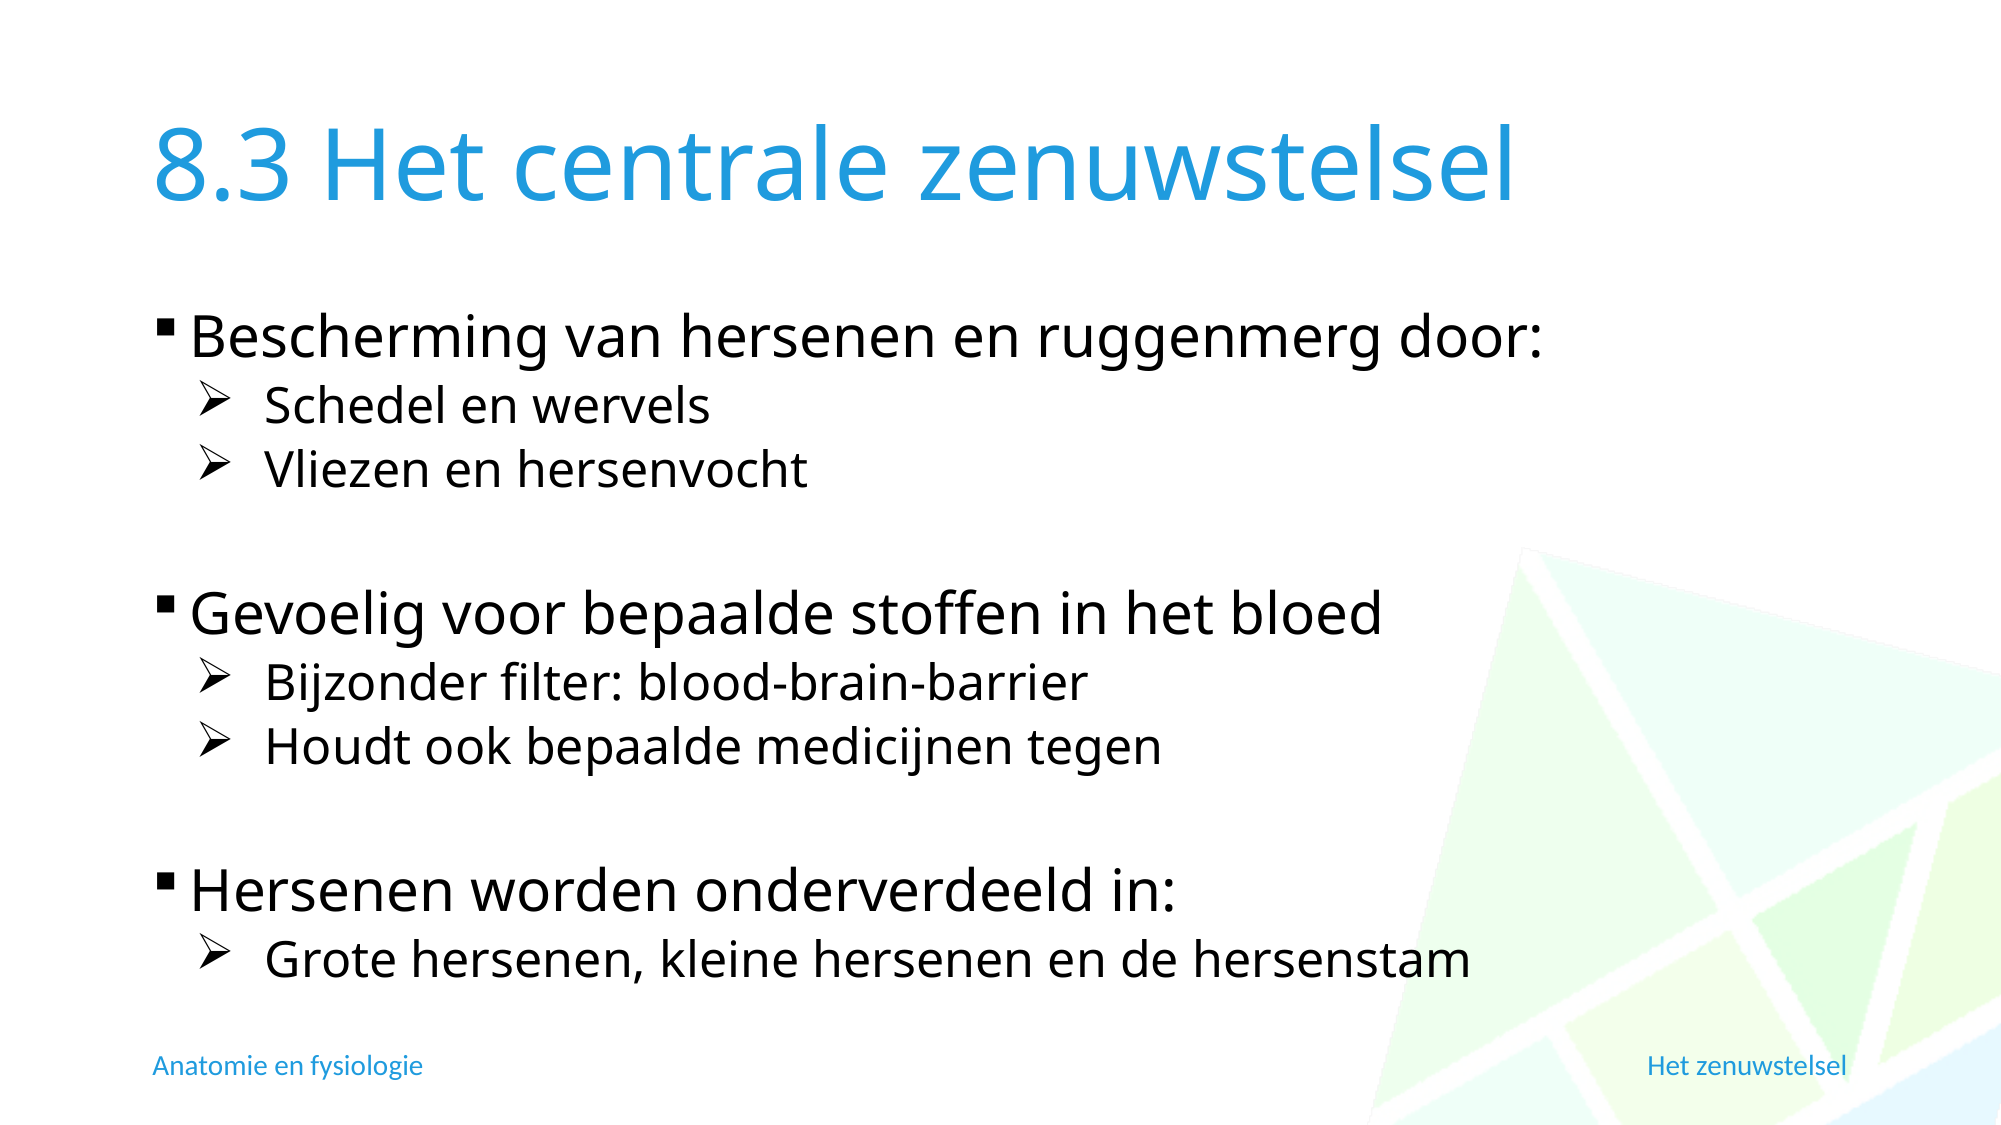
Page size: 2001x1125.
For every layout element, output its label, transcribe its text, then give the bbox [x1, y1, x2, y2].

list Het zenuwstelsel [1412, 1042, 1863, 1103]
list Anatomie en fysiologie [137, 1042, 588, 1103]
list Bescherming van hersenen en ruggenmerg door: Schedel en wervels Vliezen en hersenvocht Gevoelig voor bepaalde stoffen in het bloed Bijzonder filter: blood-brain-barrier Houdt ook bepaalde medicijnen tegen Hersenen worden onderverdeeld in: Grote hersenen, kleine hersenen en de hersenstam [137, 299, 1863, 1014]
title 8.3 Het centrale zenuwstelsel [137, 59, 1863, 278]
